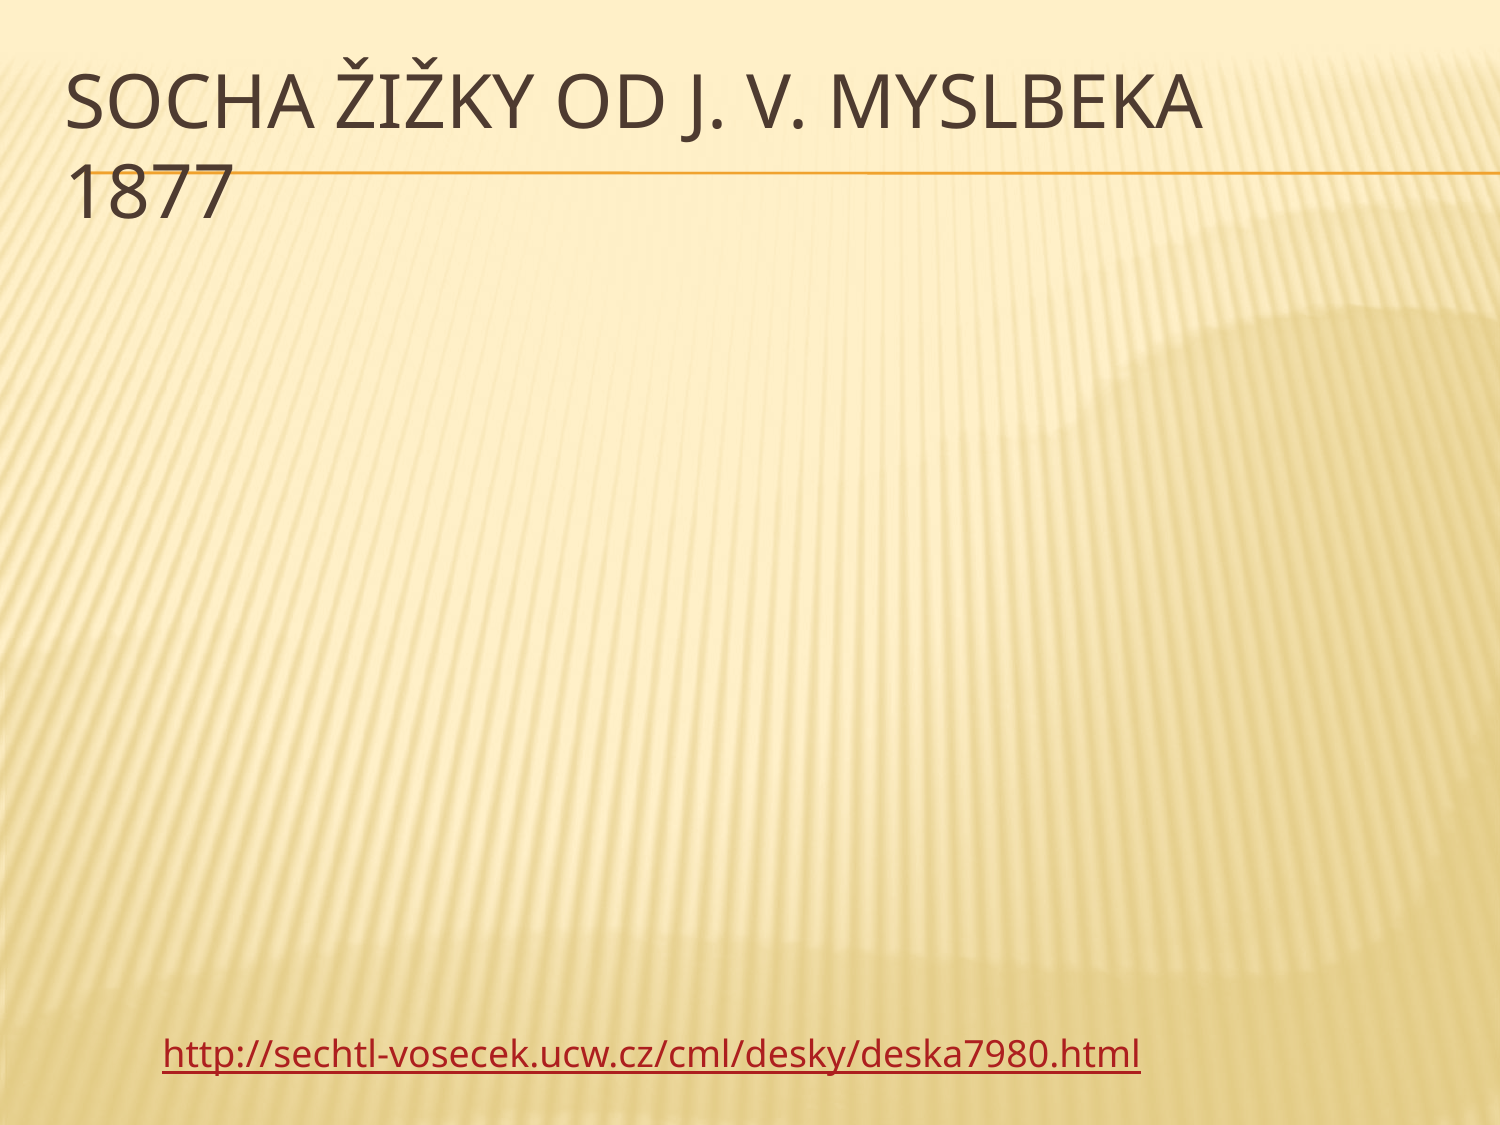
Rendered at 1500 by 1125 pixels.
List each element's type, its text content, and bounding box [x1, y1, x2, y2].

title Socha Žižky od J. V. Myslbeka 1877 [50, 75, 1475, 213]
text_box http://sechtl-vosecek.ucw.cz/cml/desky/deska7980.html [147, 1023, 1291, 1125]
